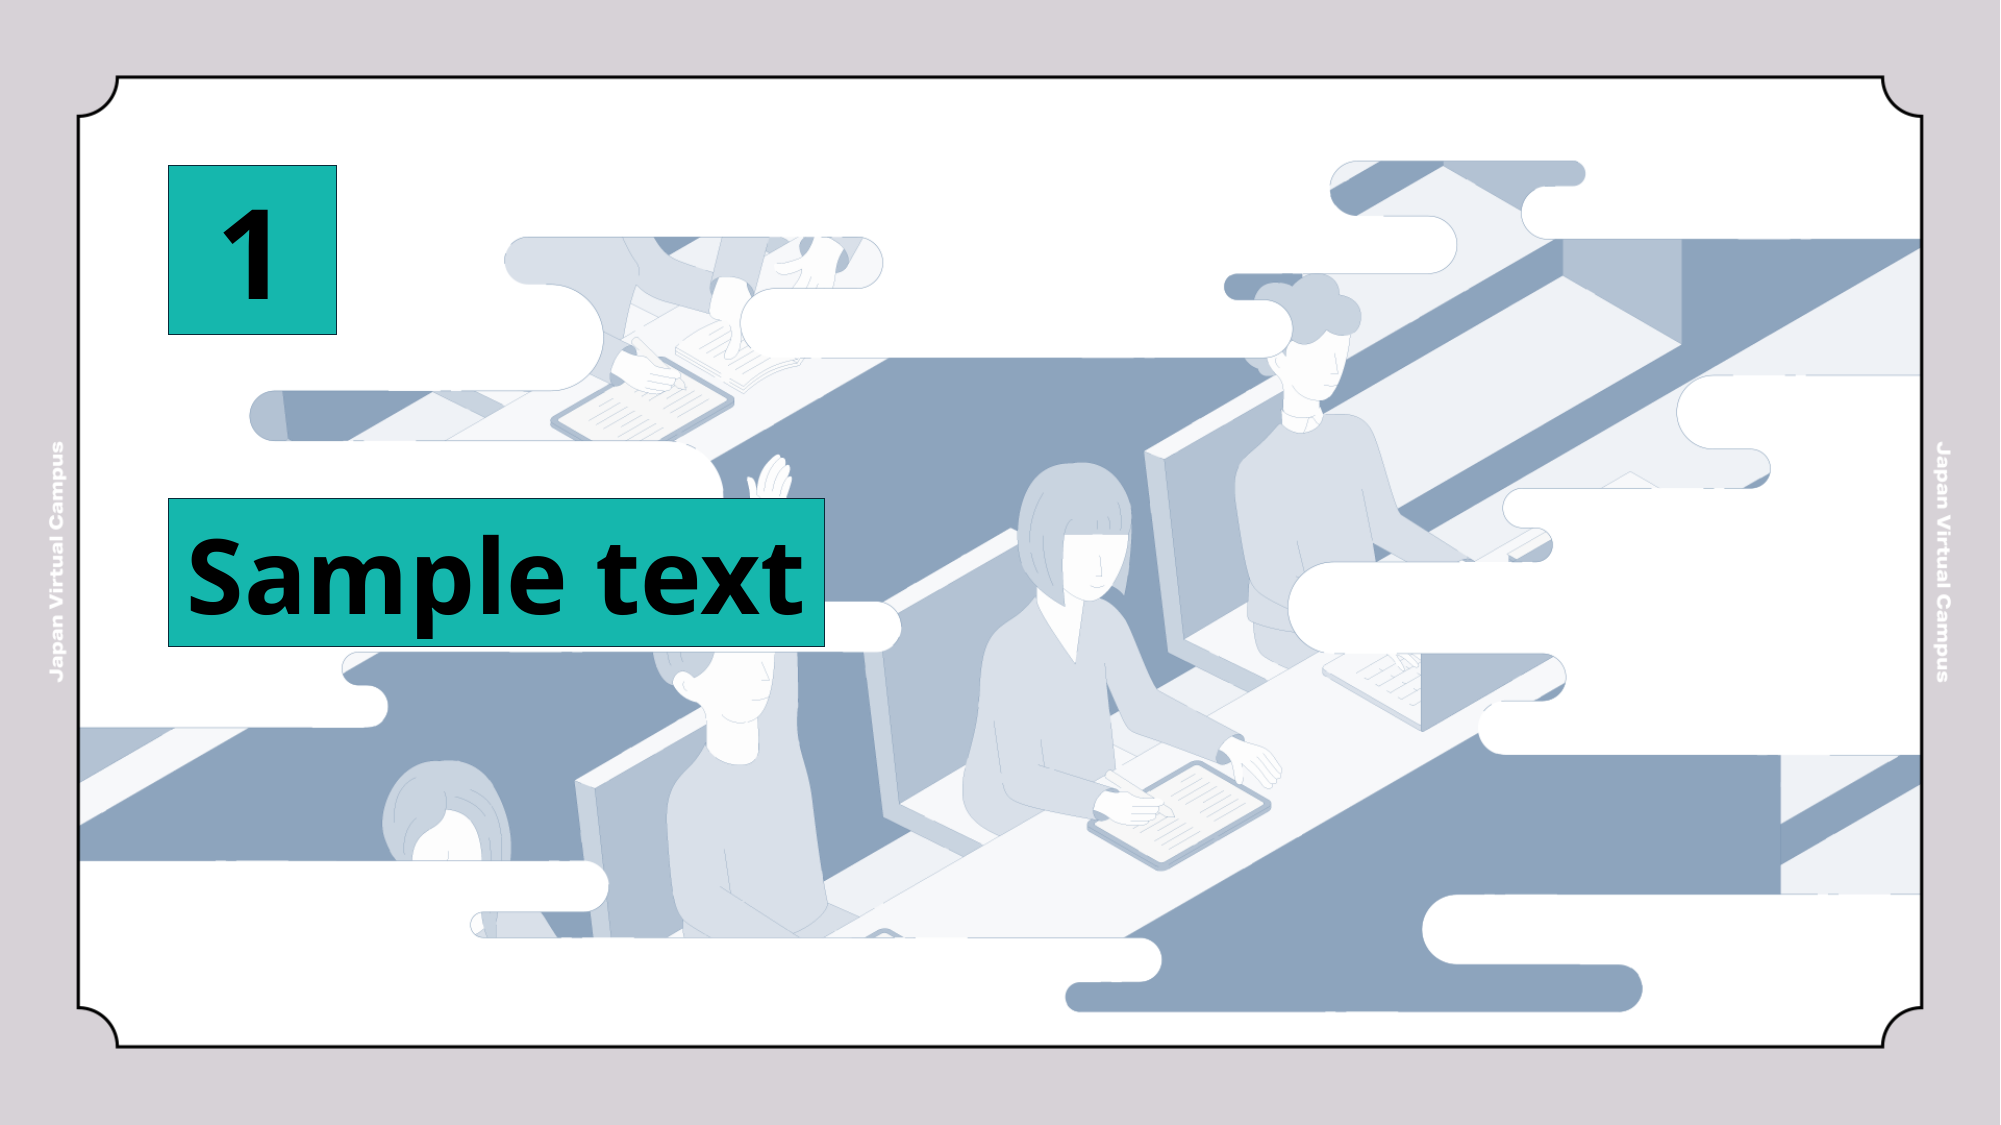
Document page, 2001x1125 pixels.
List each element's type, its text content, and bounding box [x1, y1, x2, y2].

picture [0, 0, 2000, 1125]
text_box 1 [167, 164, 338, 336]
text_box Sample text [167, 497, 826, 648]
